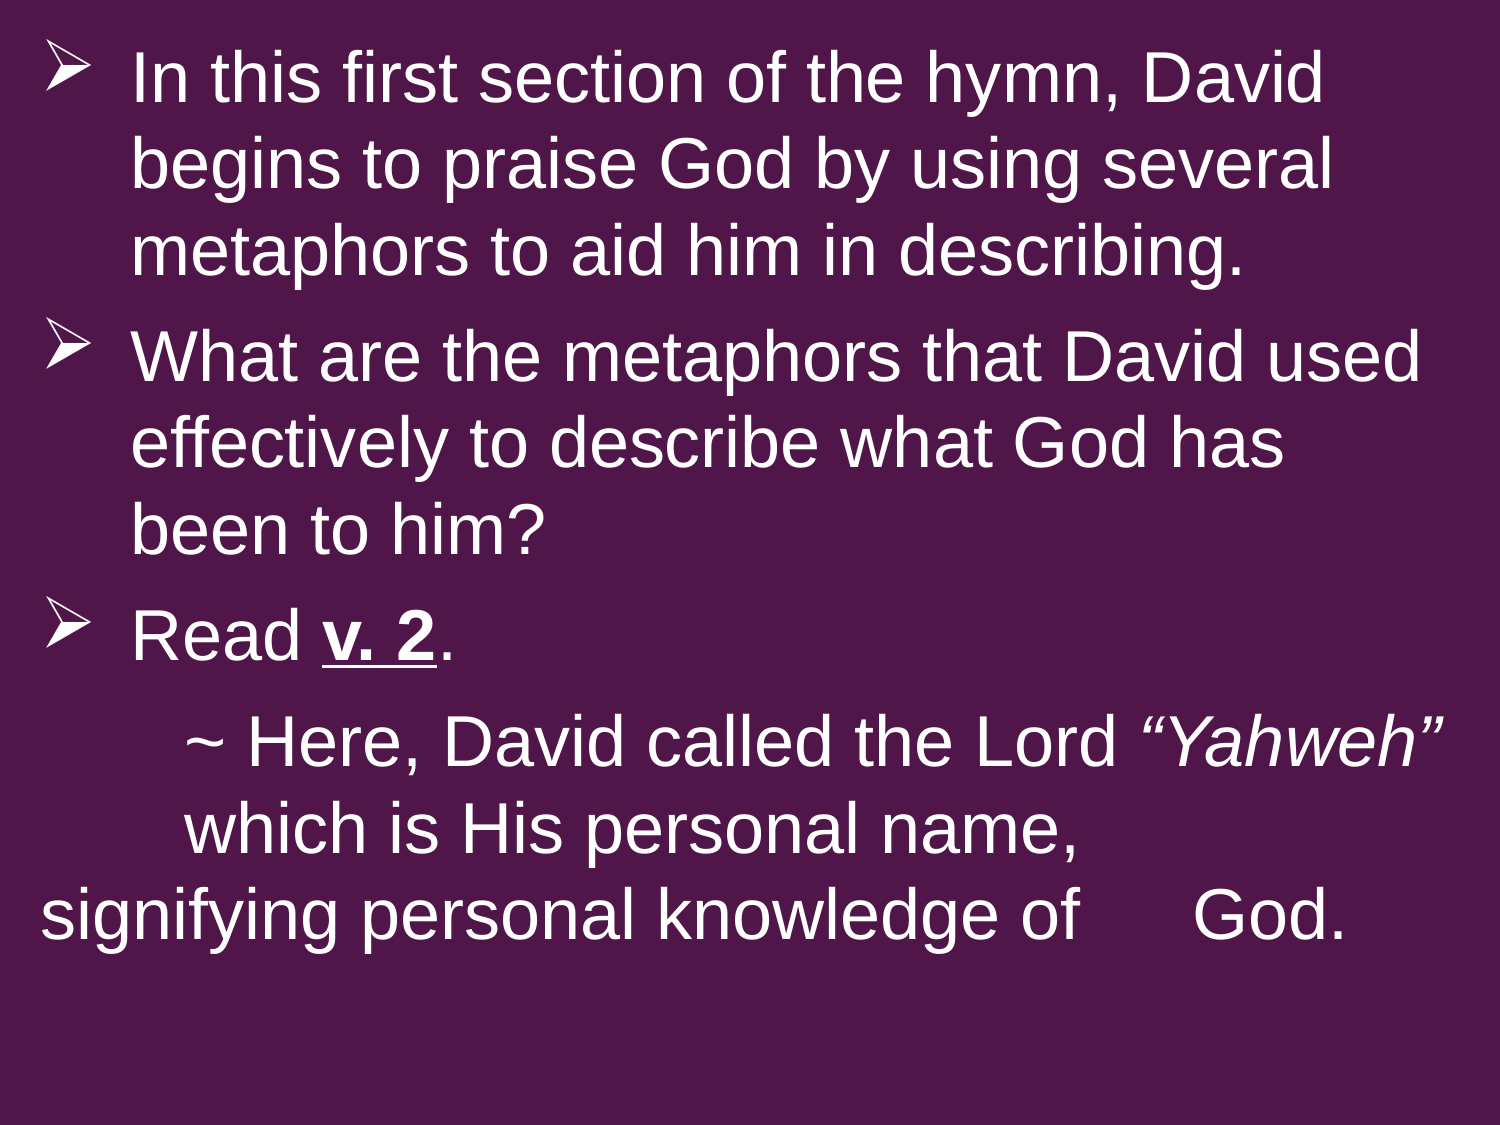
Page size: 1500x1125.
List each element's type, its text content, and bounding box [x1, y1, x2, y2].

subtitle In this first section of the hymn, David begins to praise God by using several metaphors to aid him in describing. What are the metaphors that David used effectively to describe what God has been to him? Read v. 2. ~ Here, David called the Lord “Yahweh” which is His personal name, signifying personal knowledge of God. [25, 23, 1473, 1112]
